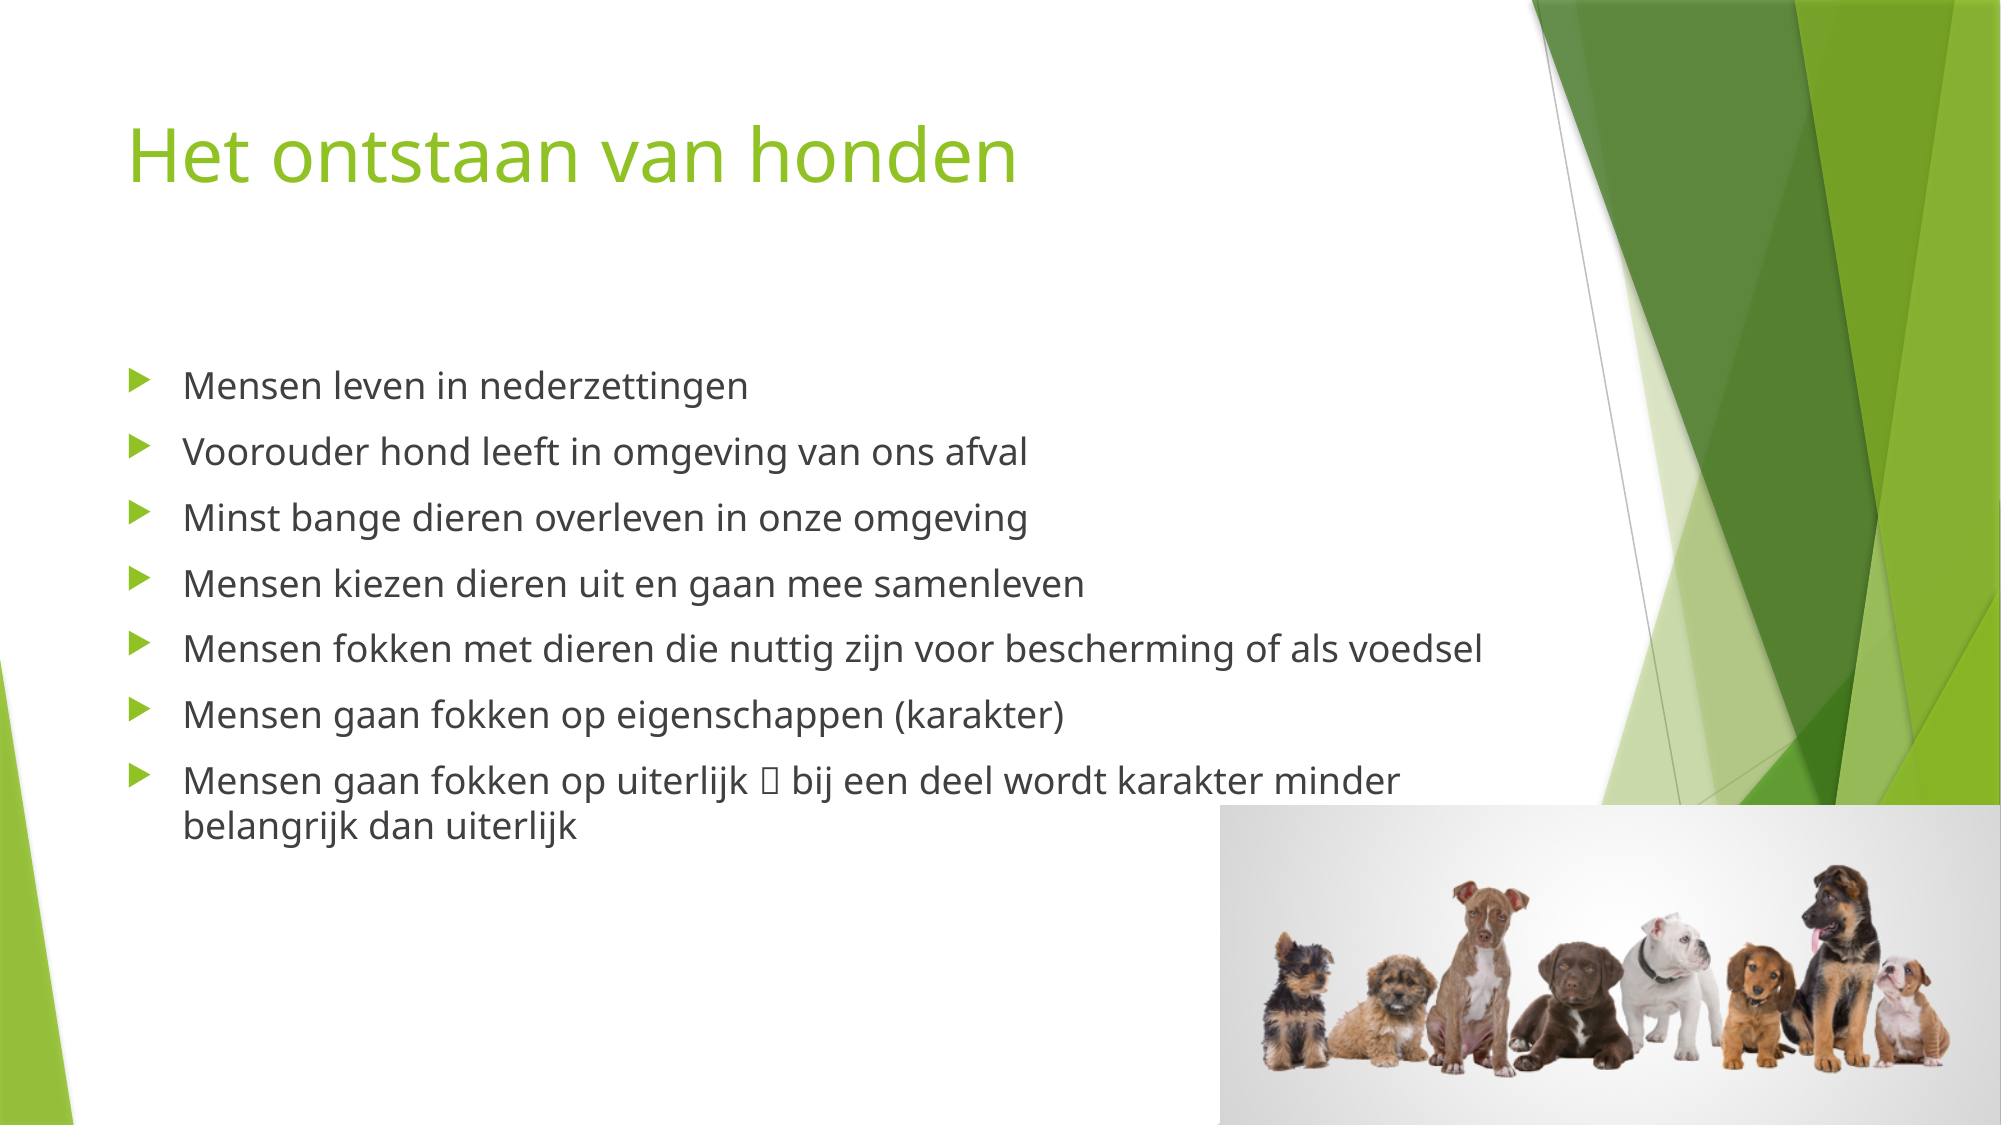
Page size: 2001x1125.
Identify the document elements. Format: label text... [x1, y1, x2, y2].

picture [1220, 805, 2000, 1125]
list Mensen leven in nederzettingen Voorouder hond leeft in omgeving van ons afval Minst bange dieren overleven in onze omgeving Mensen kiezen dieren uit en gaan mee samenleven Mensen fokken met dieren die nuttig zijn voor bescherming of als voedsel Mensen gaan fokken op eigenschappen (karakter) Mensen gaan fokken op uiterlijk  bij een deel wordt karakter minder belangrijk dan uiterlijk [111, 354, 1522, 992]
title Het ontstaan van honden [111, 99, 1522, 317]
